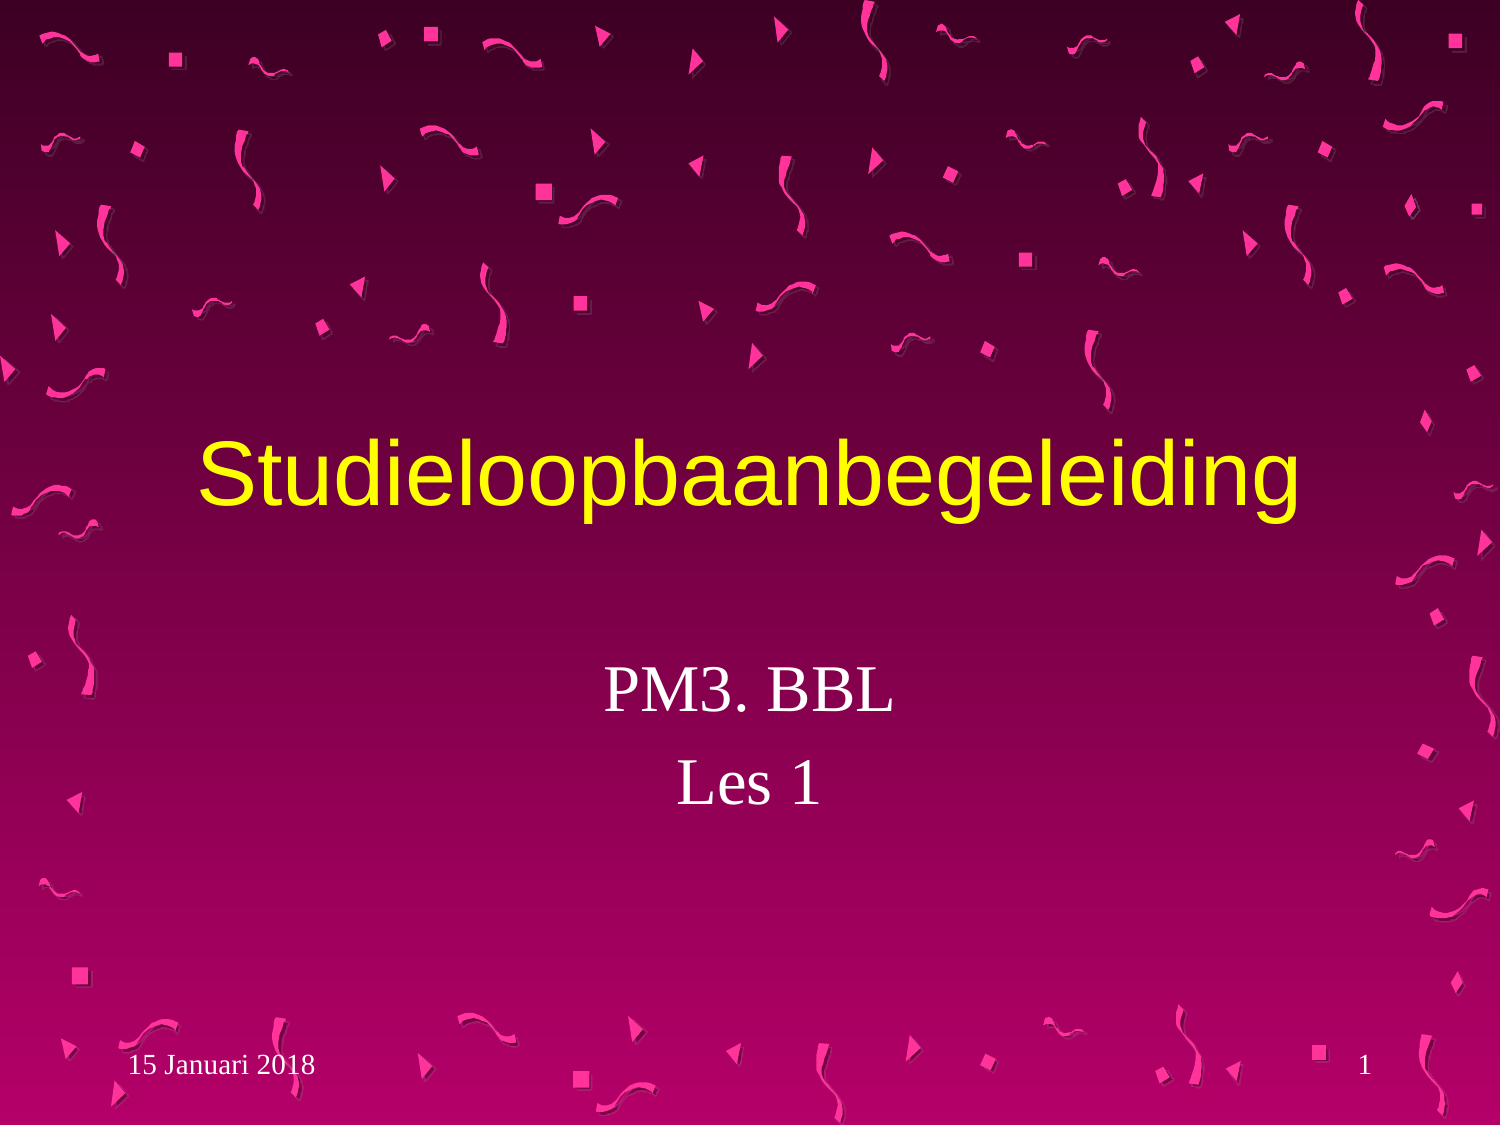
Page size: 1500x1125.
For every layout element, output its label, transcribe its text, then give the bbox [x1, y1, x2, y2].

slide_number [112, 1025, 425, 1100]
subtitle PM3. BBL Les 1 [225, 637, 1275, 925]
slide_number 1 [1074, 1025, 1388, 1100]
title Studieloopbaanbegeleiding [112, 375, 1388, 563]
